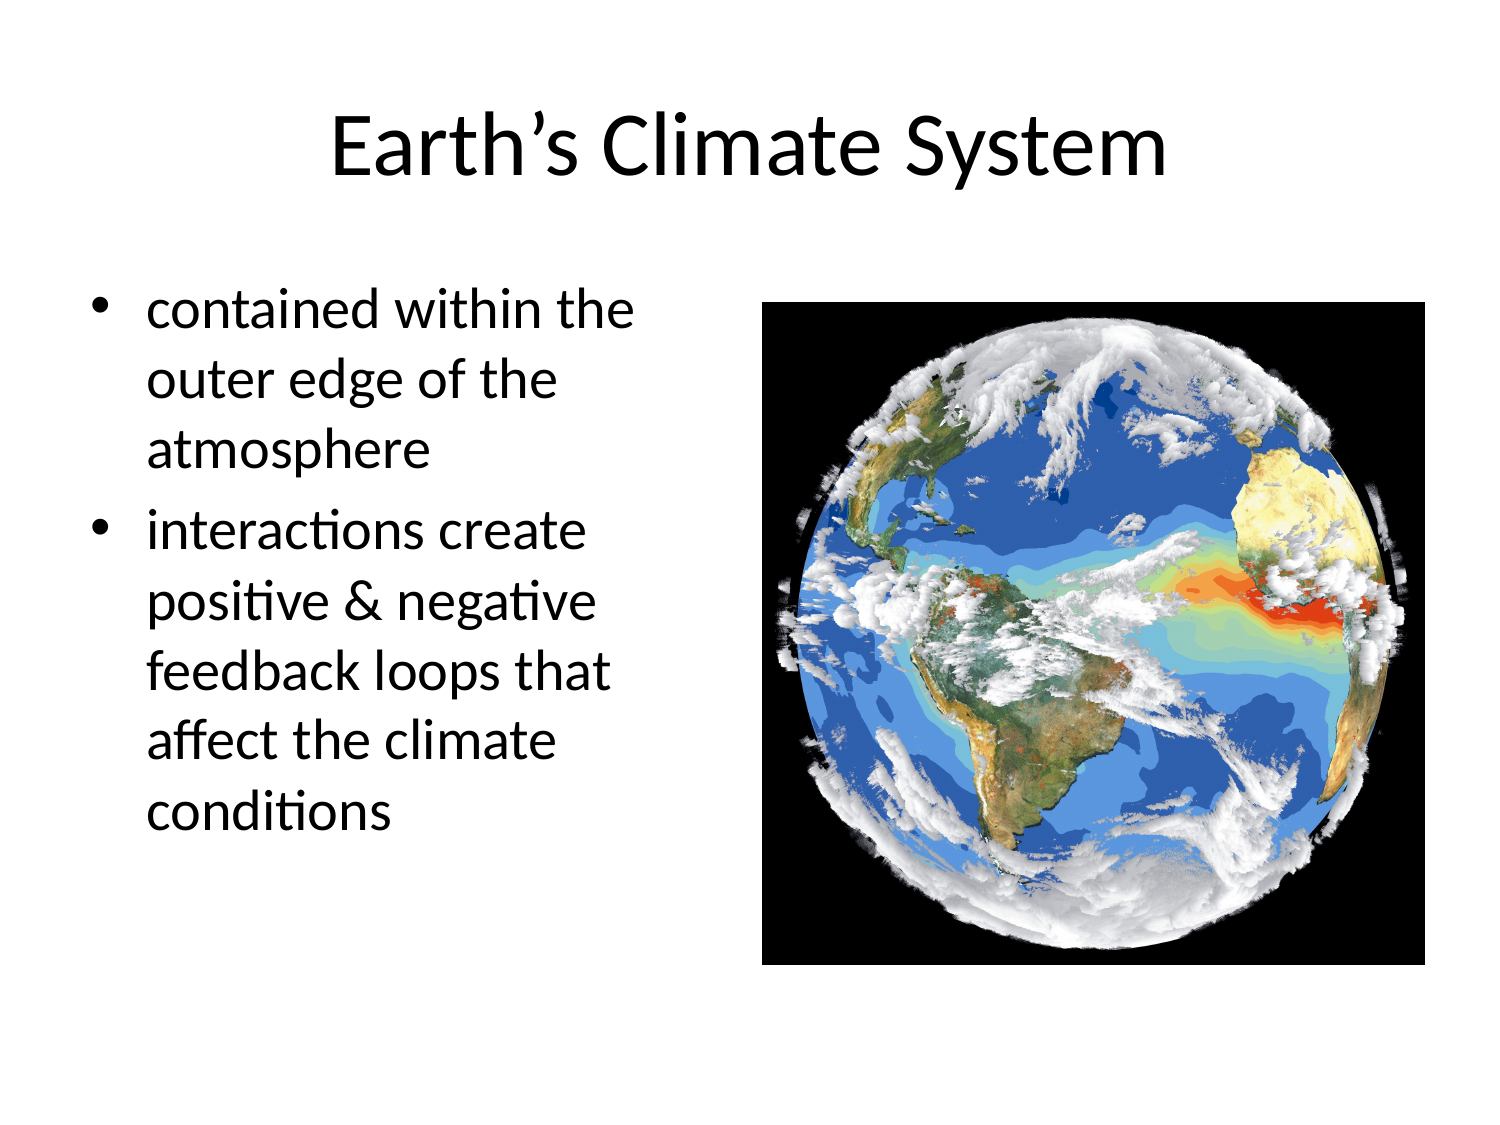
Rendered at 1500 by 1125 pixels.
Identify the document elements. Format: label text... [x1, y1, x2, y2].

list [762, 262, 1426, 1006]
list contained within the outer edge of the atmosphere interactions create positive & negative feedback loops that affect the climate conditions [75, 262, 738, 1005]
title Earth’s Climate System [75, 45, 1425, 233]
